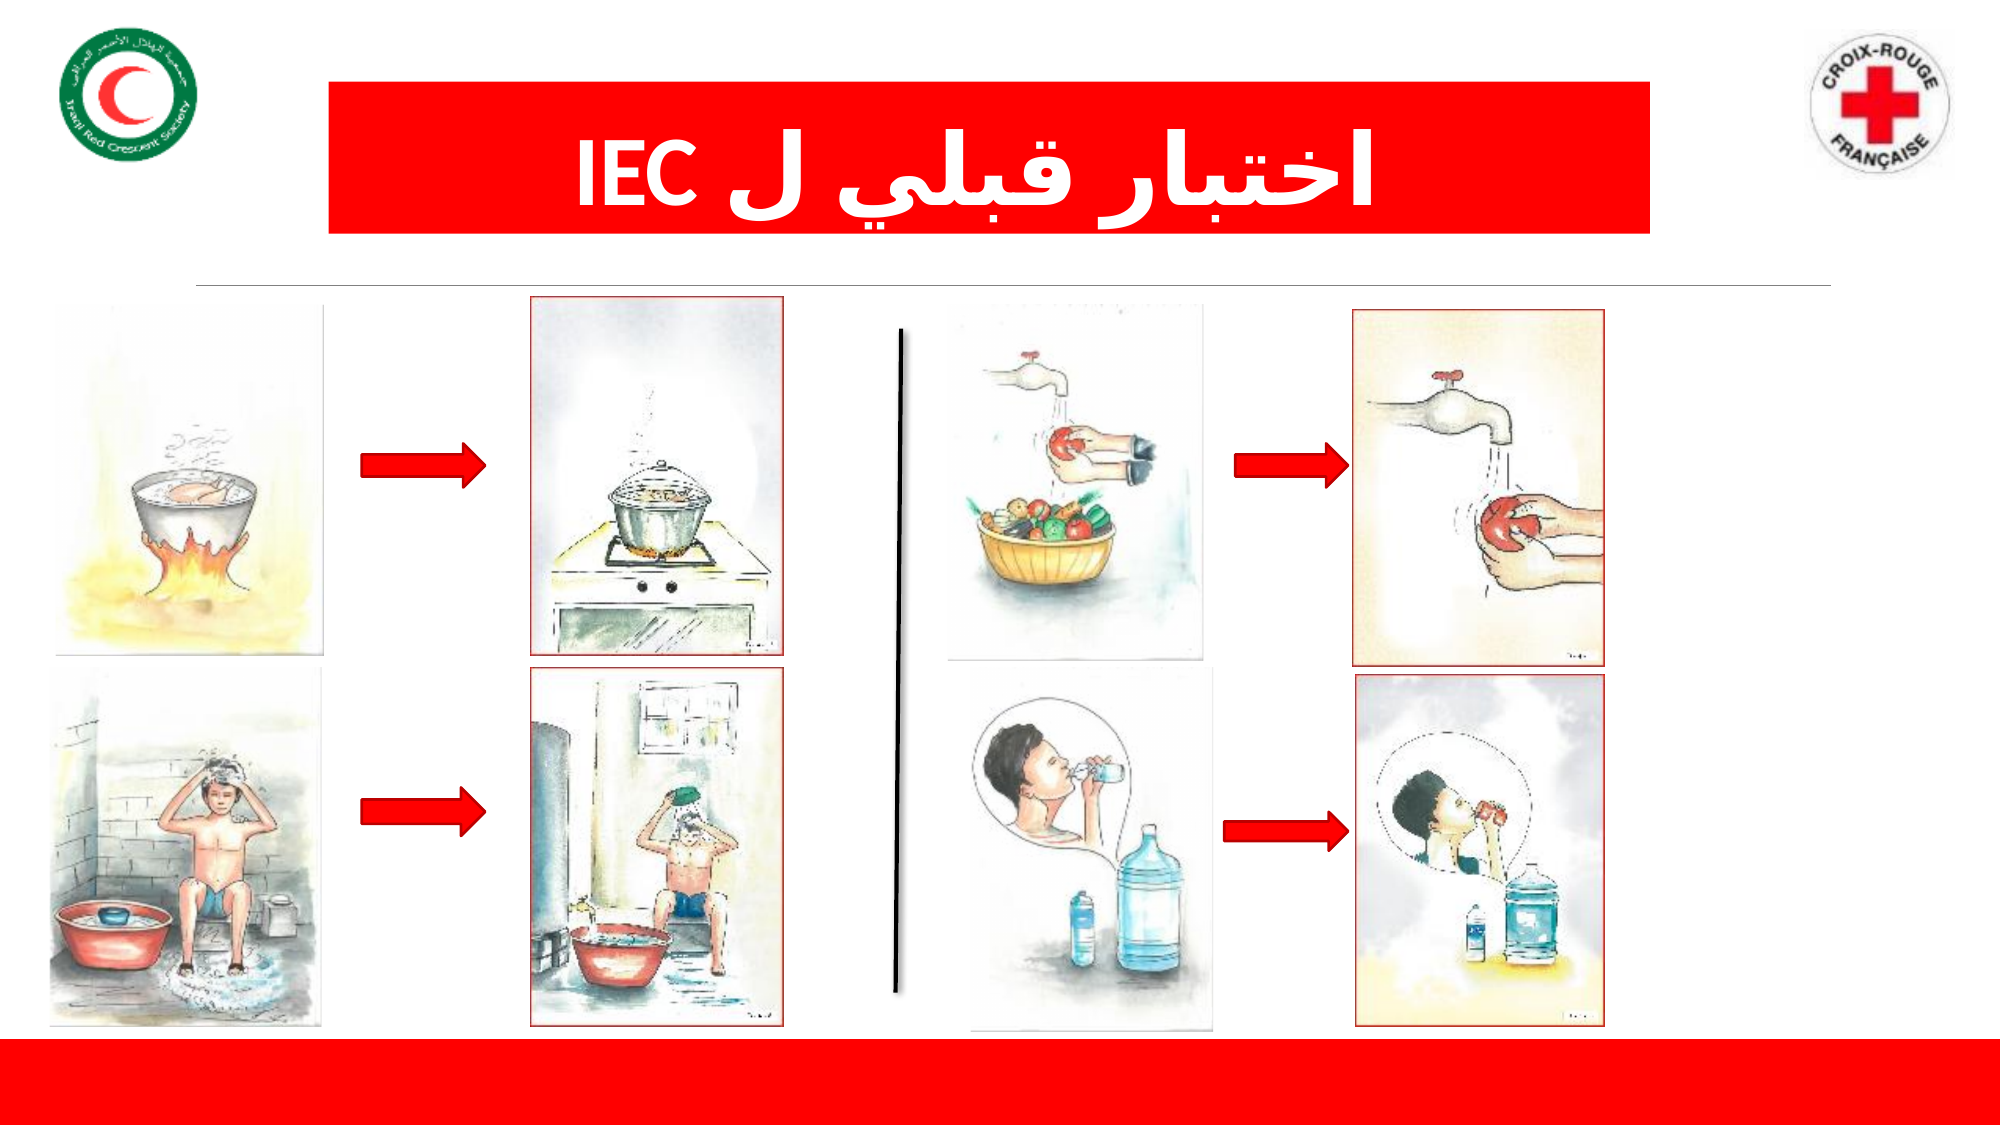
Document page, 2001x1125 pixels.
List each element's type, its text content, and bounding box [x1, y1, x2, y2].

text_box [1222, 810, 1350, 853]
picture [529, 666, 785, 1028]
text_box [360, 442, 487, 489]
text_box [1233, 442, 1348, 489]
picture [54, 20, 203, 169]
picture [969, 666, 1214, 1032]
picture [1355, 674, 1605, 1028]
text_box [894, 328, 902, 994]
picture [1351, 309, 1605, 668]
picture [946, 303, 1204, 662]
picture [529, 295, 785, 657]
title اختبار قبلي ل IEC [328, 81, 1650, 234]
picture [1803, 28, 1956, 181]
picture [48, 666, 322, 1028]
picture [54, 303, 325, 656]
text_box [360, 786, 487, 838]
